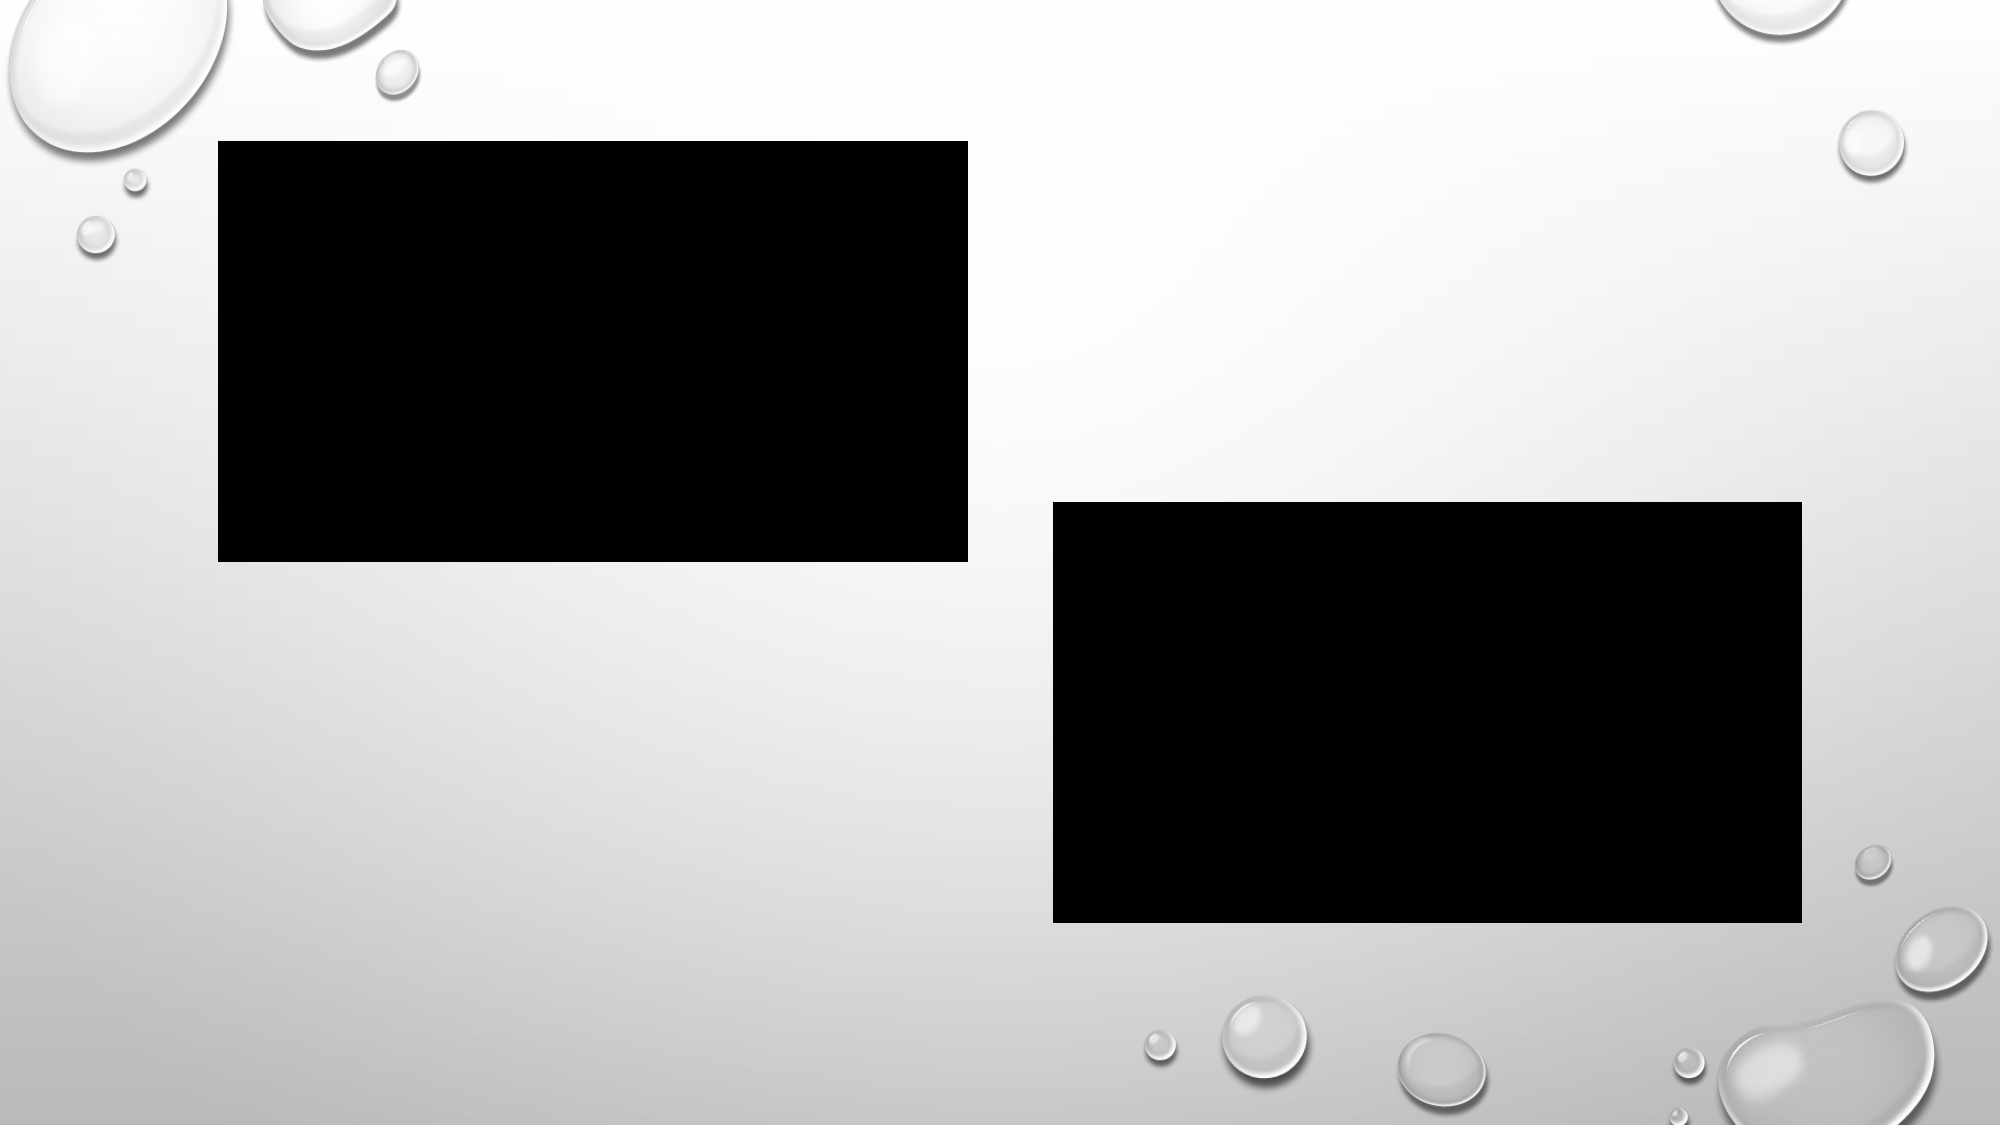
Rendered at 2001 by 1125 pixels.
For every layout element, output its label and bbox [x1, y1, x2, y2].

picture [0, 0, 2000, 1125]
text_box [217, 140, 969, 563]
text_box [1052, 501, 1803, 924]
